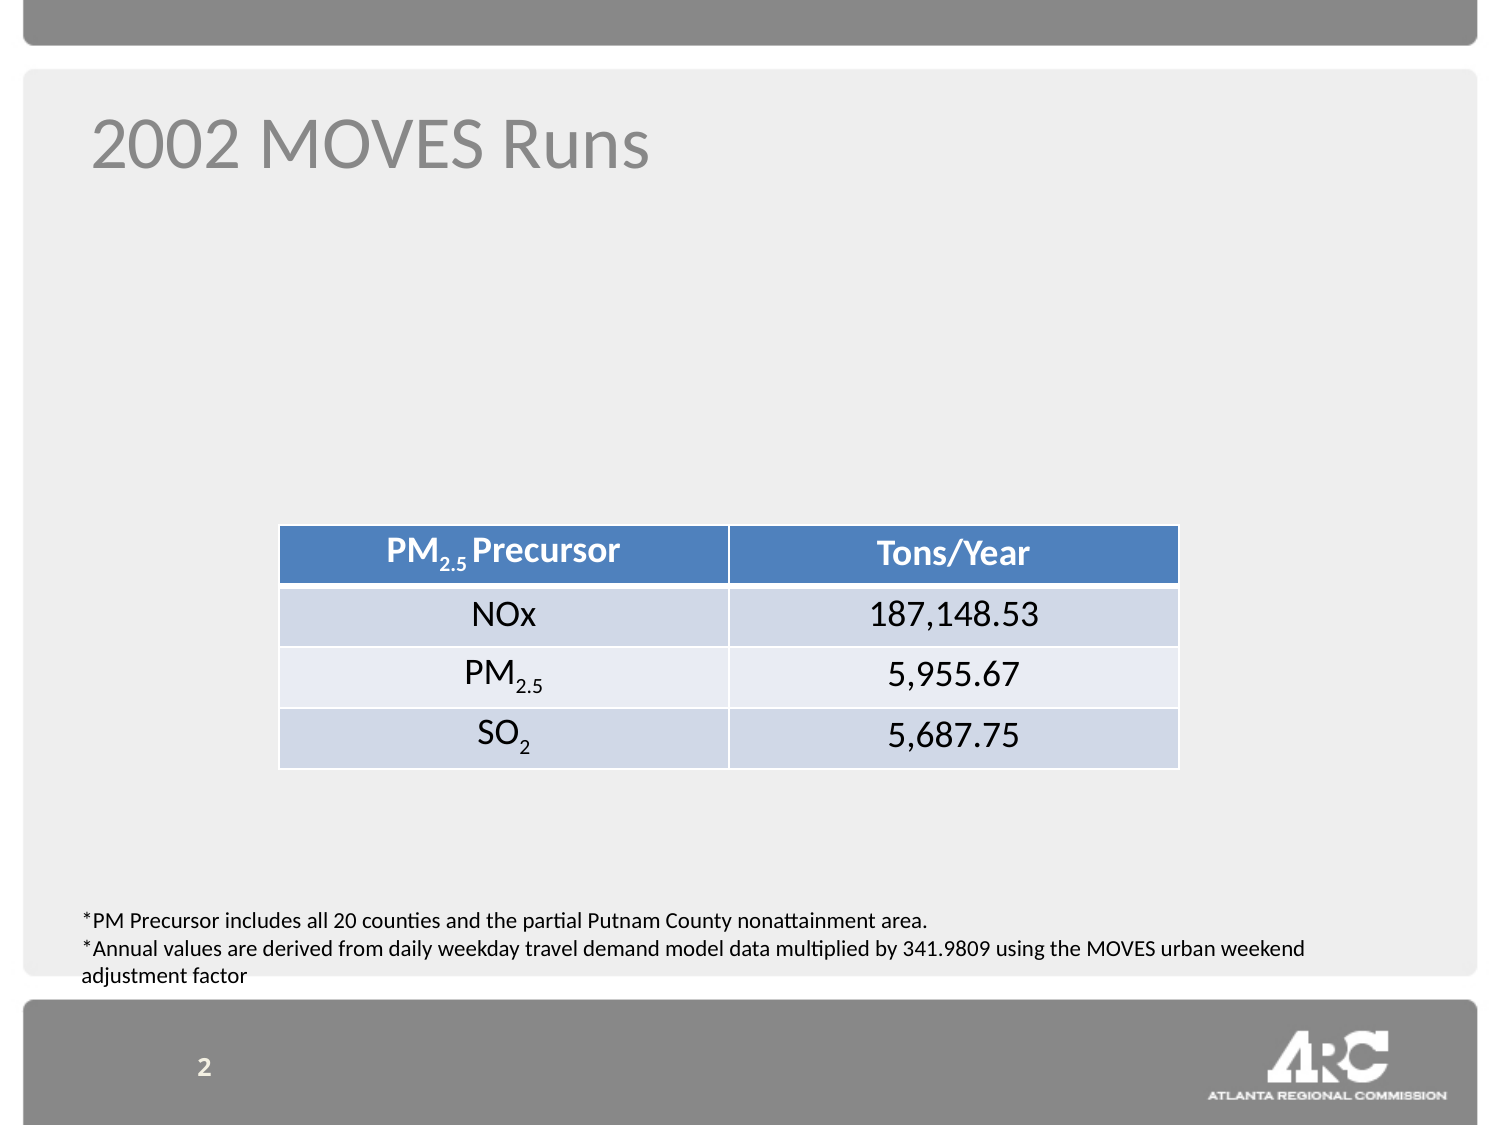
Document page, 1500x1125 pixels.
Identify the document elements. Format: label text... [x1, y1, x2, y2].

table_header PM2.5 Precursor [280, 526, 728, 583]
picture [0, 0, 1500, 1125]
table_cell PM2.5 [280, 648, 728, 707]
table_cell 5,687.75 [730, 709, 1178, 768]
text_box *PM Precursor includes all 20 counties and the partial Putnam County nonattainment area. *Annual values are derived from daily weekday travel demand model data multiplied by 341.9809 using the MOVES urban weekend adjustment factor [66, 898, 1400, 996]
table_cell 187,148.53 [730, 589, 1178, 646]
slide_number 2 [29, 1038, 380, 1099]
table_cell NOx [280, 589, 728, 646]
table_header Tons/Year [730, 526, 1178, 583]
table_cell 5,955.67 [730, 648, 1178, 707]
title 2002 MOVES Runs [75, 45, 1425, 233]
table_cell SO2 [280, 709, 728, 768]
